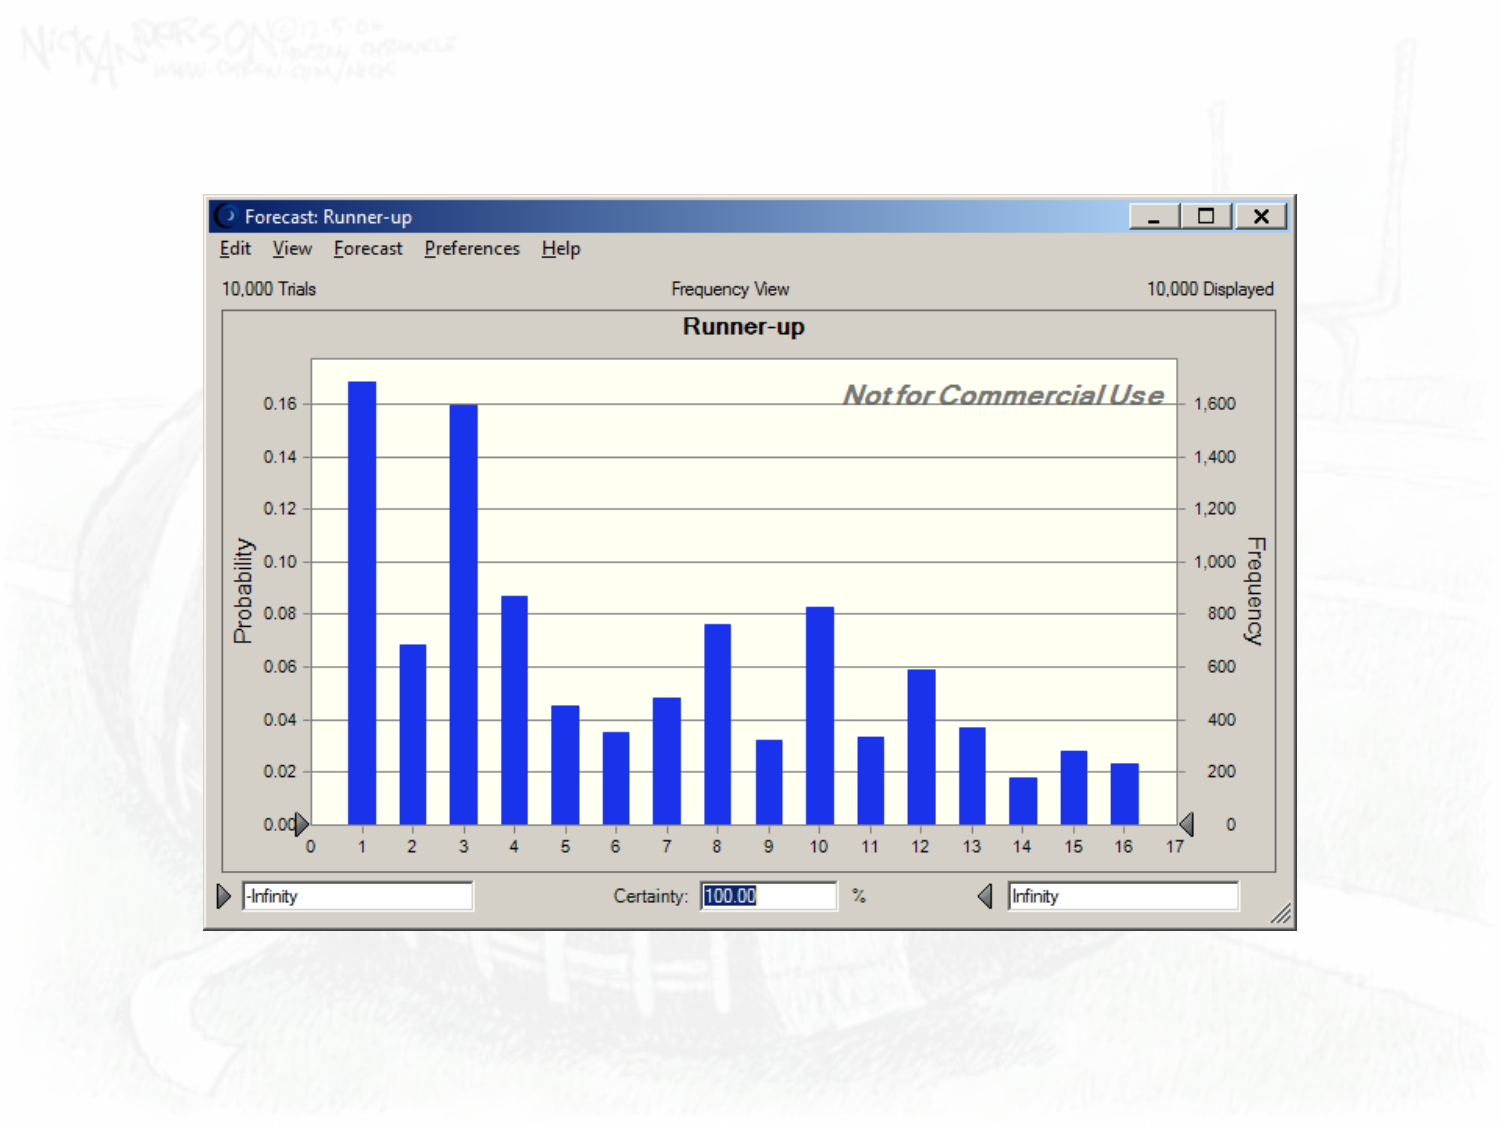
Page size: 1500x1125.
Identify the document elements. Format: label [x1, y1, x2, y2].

picture [202, 194, 1298, 931]
